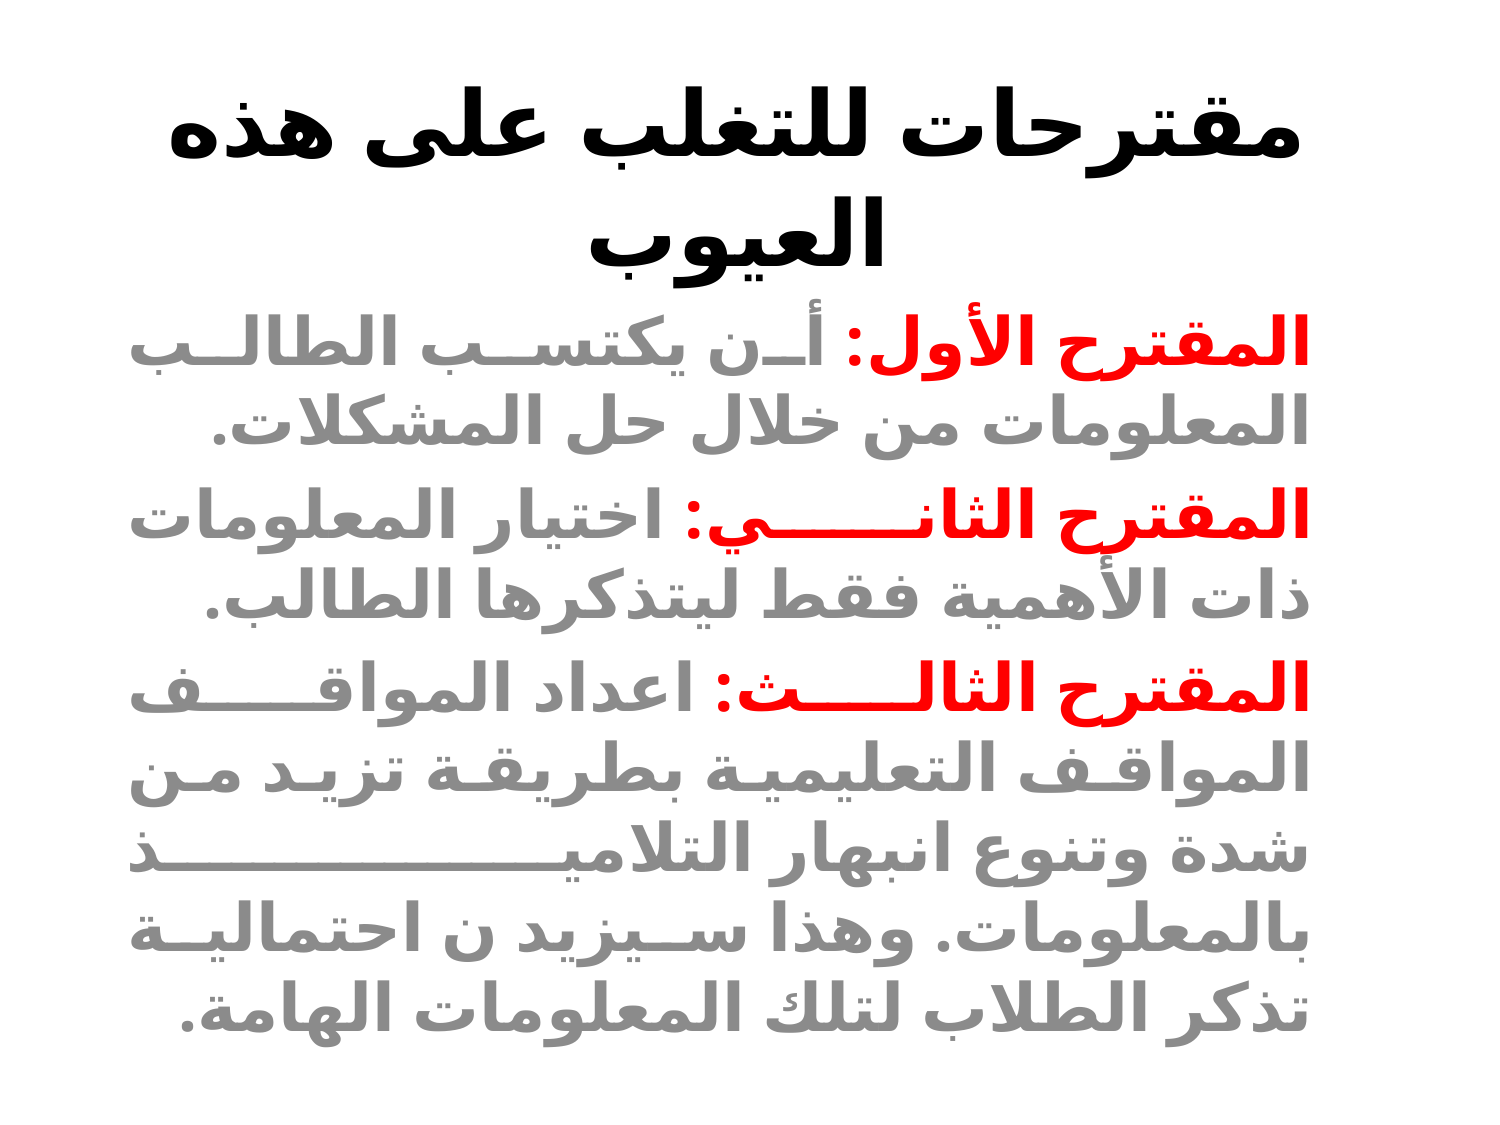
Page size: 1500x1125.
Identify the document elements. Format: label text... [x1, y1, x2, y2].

title مقترحات للتغلب على هذه العيوب [100, 54, 1376, 296]
subtitle المقترح الأول: أن يكتسب الطالب المعلومات من خلال حل المشكلات. المقترح الثاني: اختيار المعلومات ذات الأهمية فقط ليتذكرها الطالب. المقترح الثالث: اعداد المواقف المواقف التعليمية بطريقة تزيد من شدة وتنوع انبهار التلاميذ بالمعلومات. وهذا سيزيد ن احتمالية تذكر الطلاب لتلك المعلومات الهامة. [112, 290, 1329, 1083]
